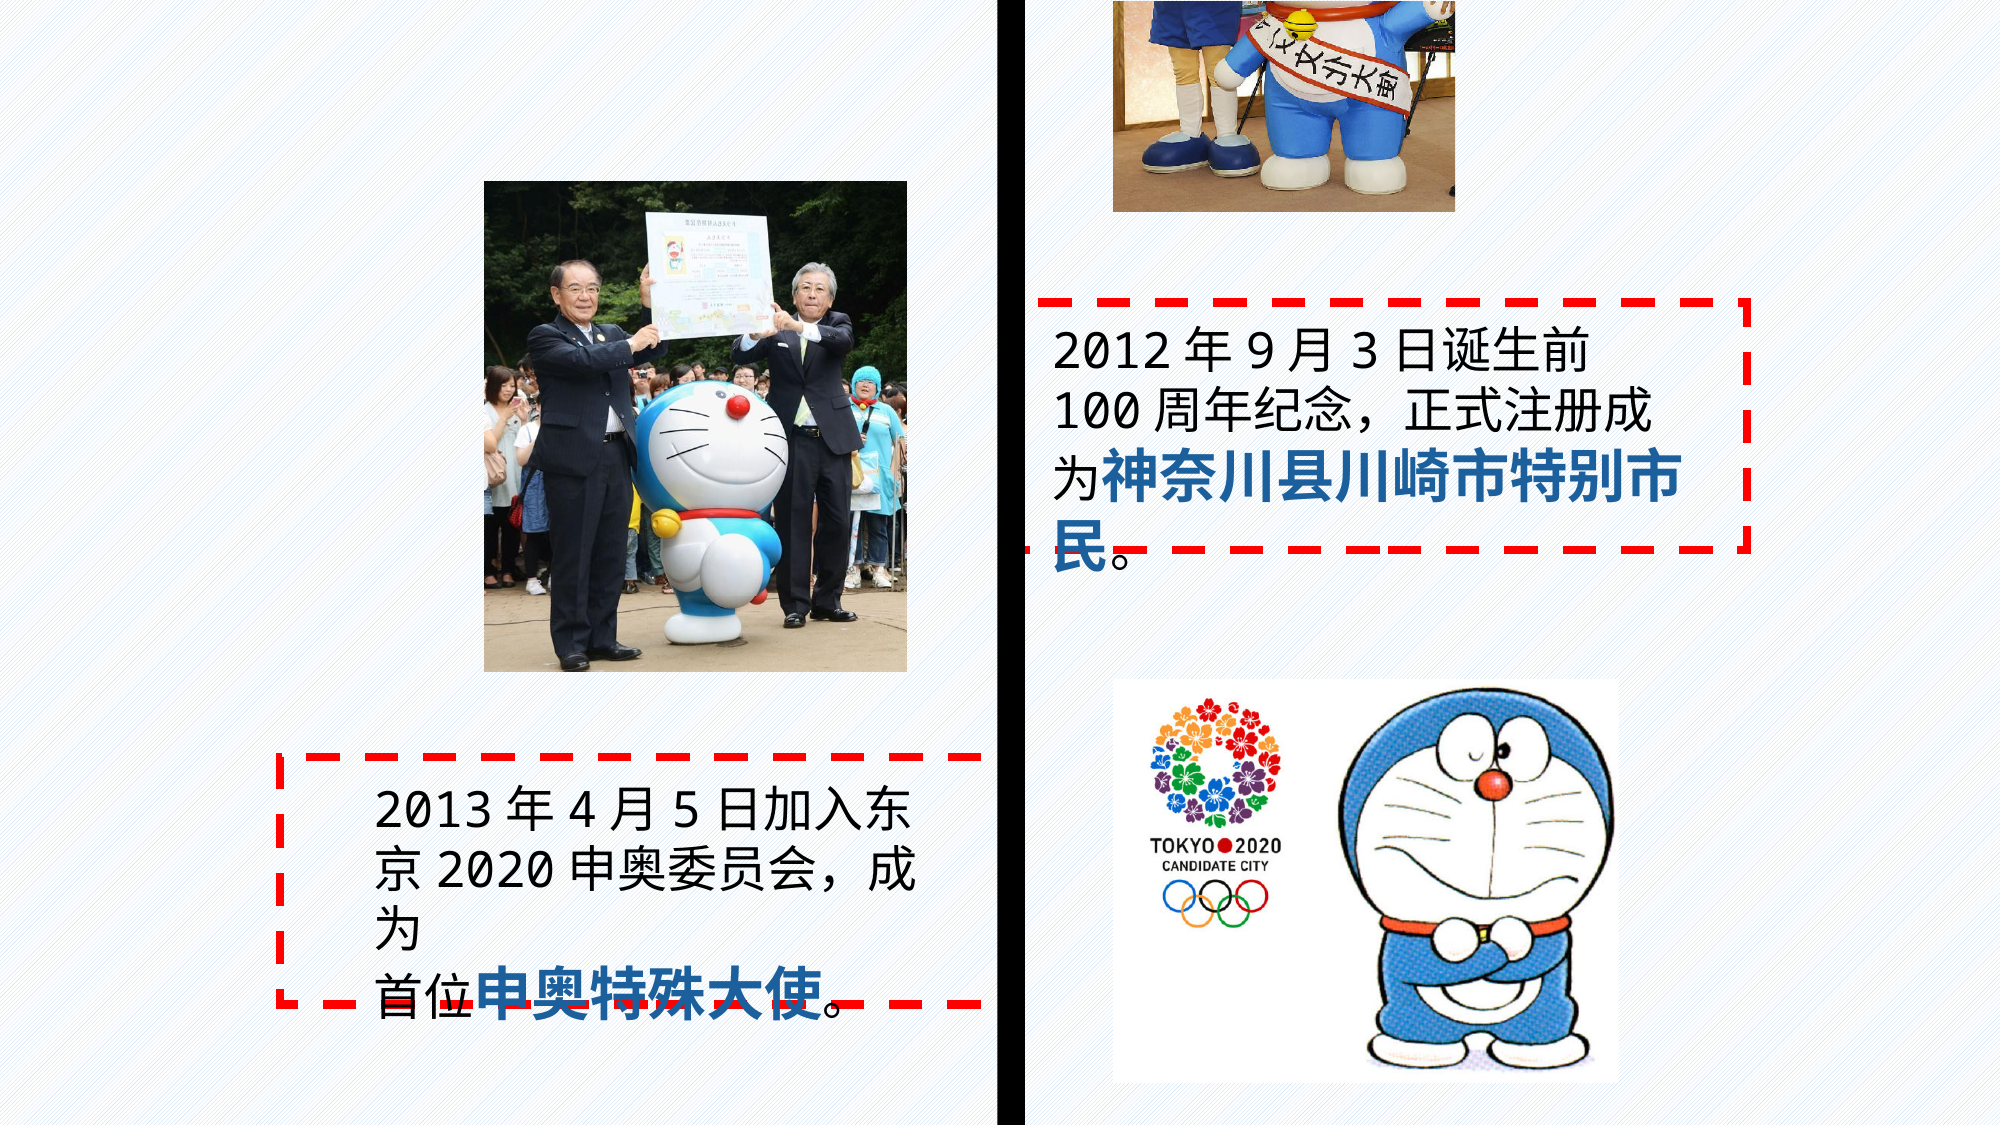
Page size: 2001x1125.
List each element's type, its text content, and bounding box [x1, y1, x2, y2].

text_box [1026, 302, 1748, 551]
text_box 2012年9月3日诞生前100周年纪念，正式注册成为神奈川县川崎市特别市民。 [1036, 311, 1707, 586]
text_box [279, 756, 996, 1006]
text_box 2013年4月5日加入东京2020申奥委员会，成为 首位申奥特殊大使。 [358, 770, 955, 1035]
text_box [996, 0, 1026, 1125]
picture [484, 181, 907, 672]
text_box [1113, 679, 1619, 1083]
picture [1113, 1, 1456, 212]
